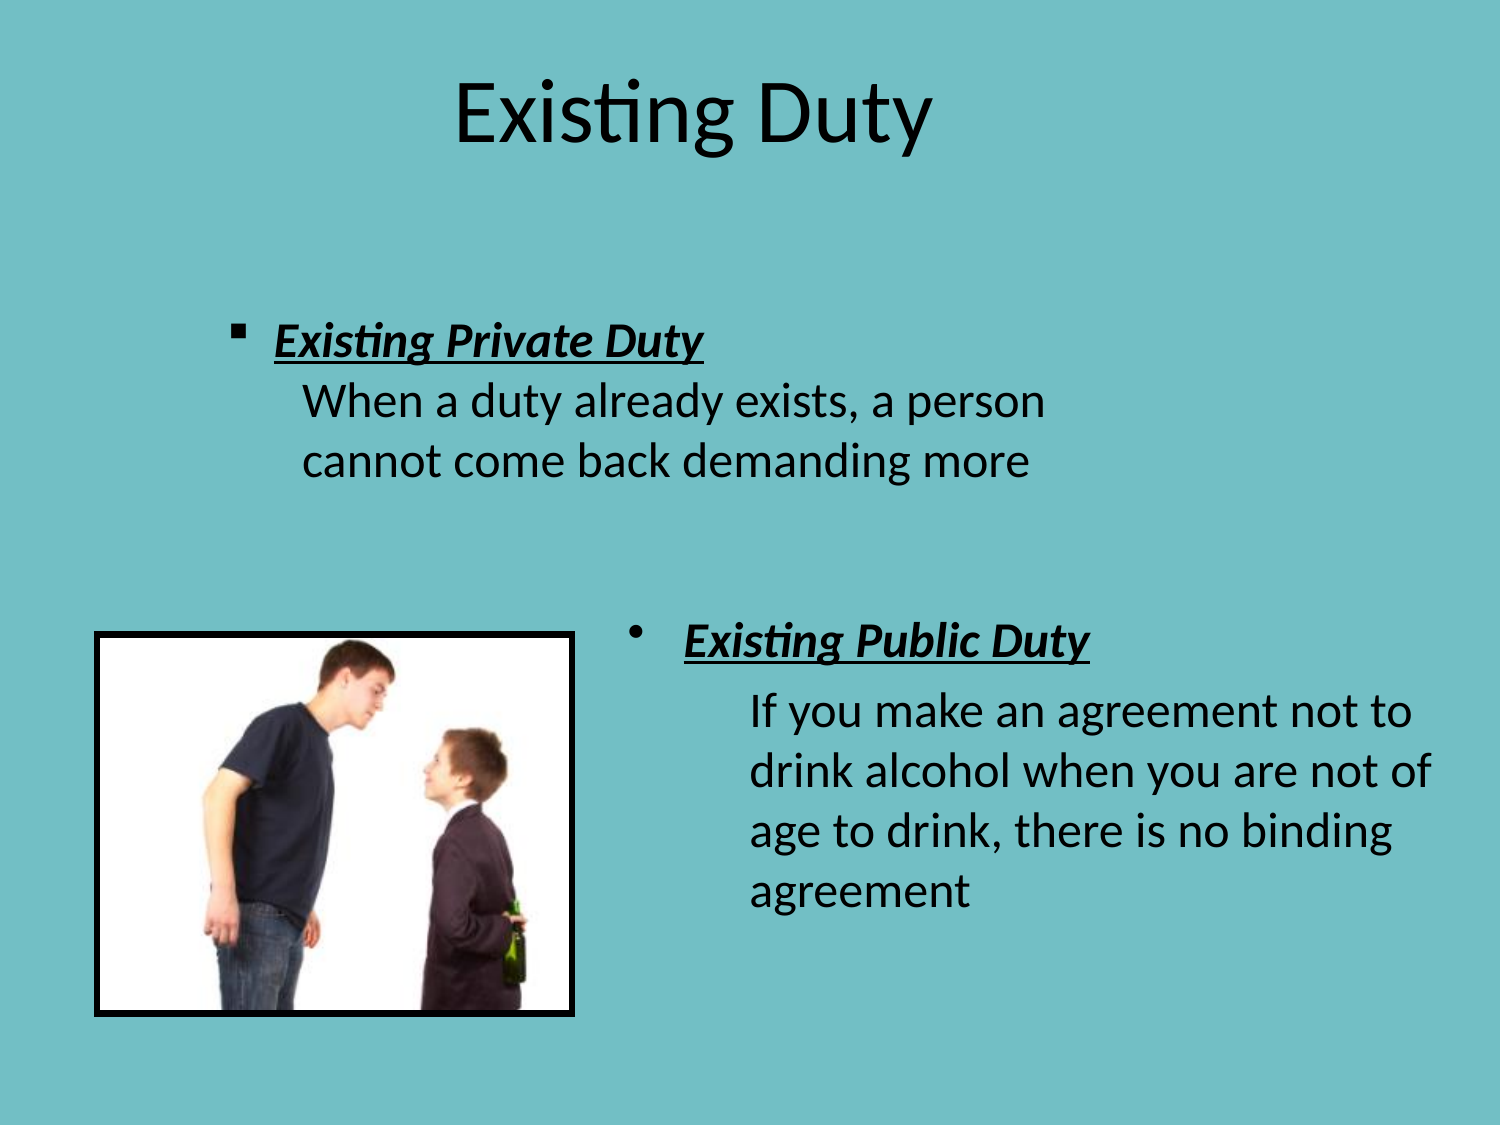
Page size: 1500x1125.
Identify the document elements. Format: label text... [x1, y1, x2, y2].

text_box Existing Private Duty When a duty already exists, a person cannot come back demanding more [212, 299, 1100, 495]
text_box Existing Duty [75, 24, 1313, 188]
picture [99, 637, 570, 1011]
text_box Existing Public Duty If you make an agreement not to drink alcohol when you are not of age to drink, there is no binding agreement [612, 600, 1463, 938]
